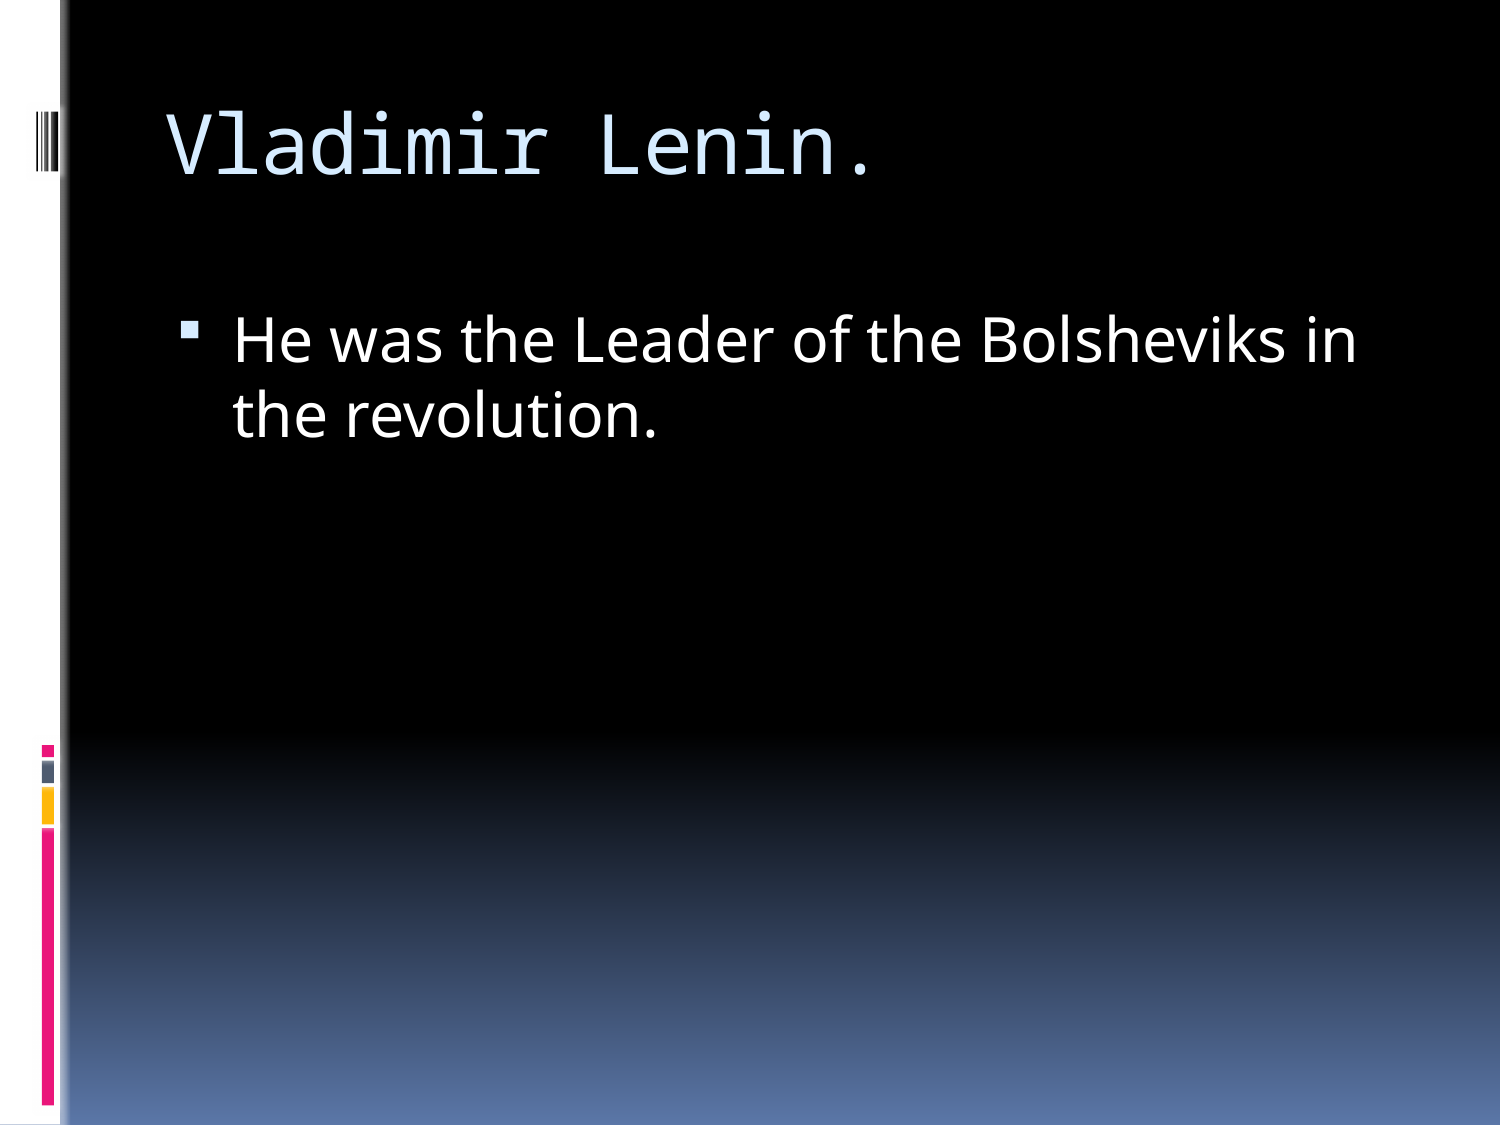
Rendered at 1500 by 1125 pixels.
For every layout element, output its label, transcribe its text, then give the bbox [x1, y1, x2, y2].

title Vladimir Lenin. [150, 83, 1425, 234]
list He was the Leader of the Bolsheviks in the revolution. [150, 292, 1425, 1043]
